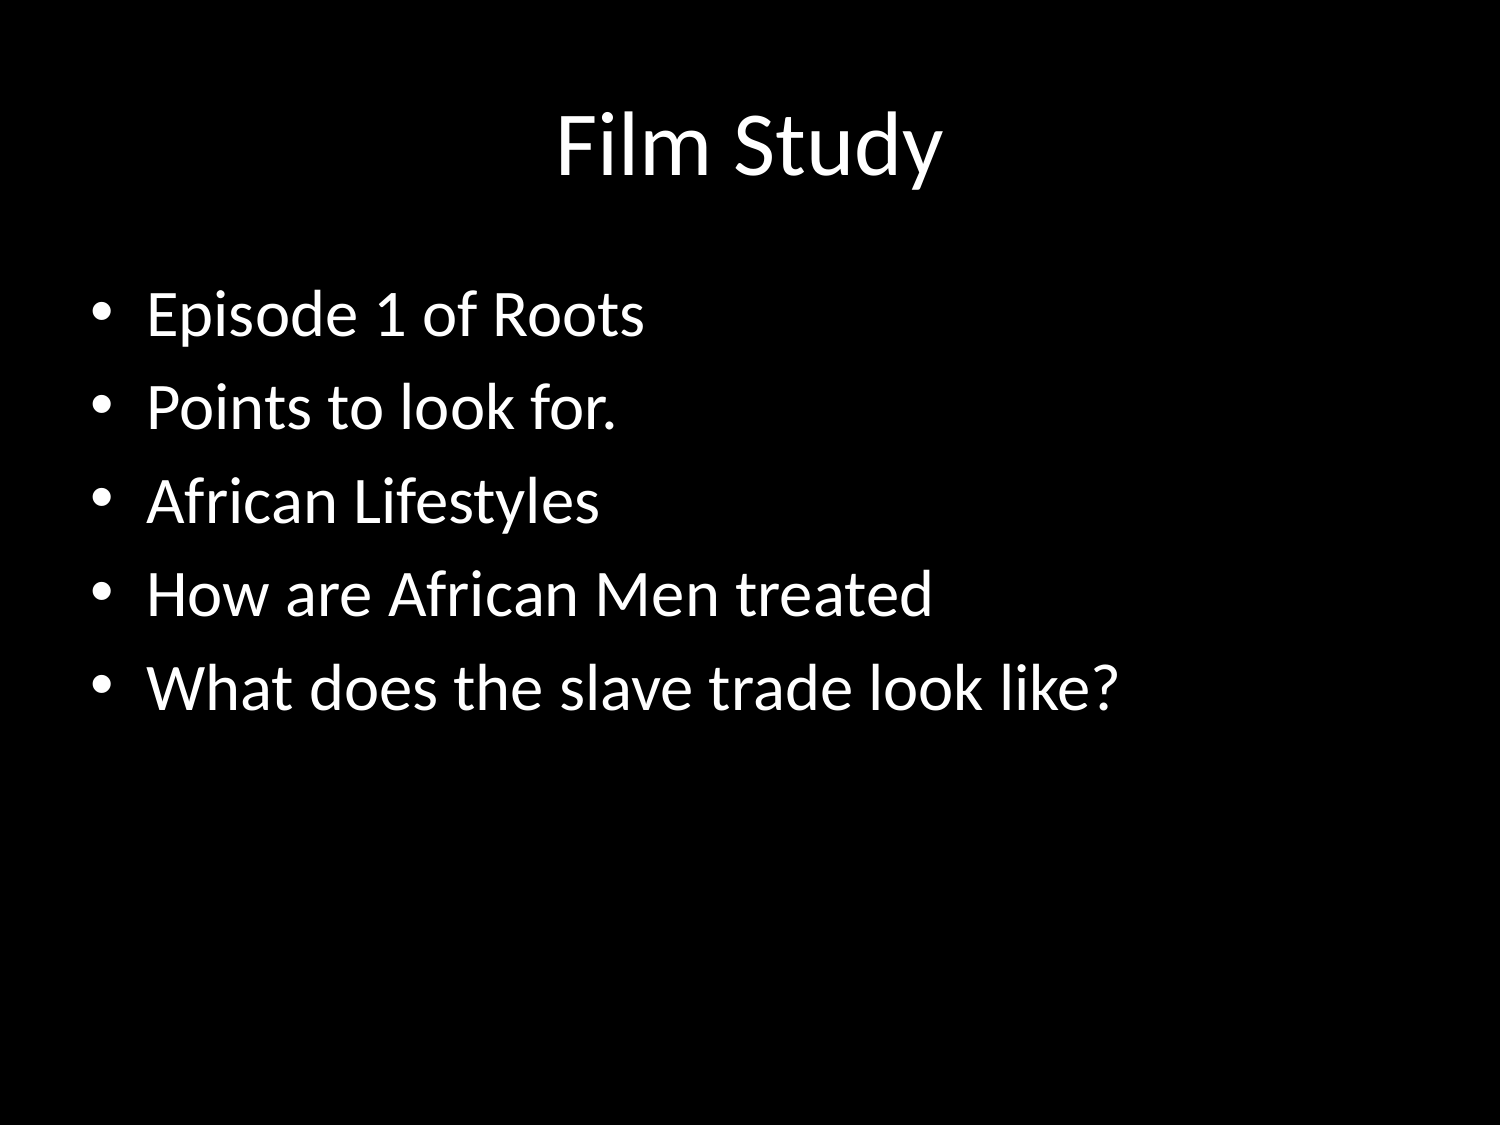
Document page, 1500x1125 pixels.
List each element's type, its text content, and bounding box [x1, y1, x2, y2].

title Film Study [75, 45, 1425, 233]
list Episode 1 of Roots Points to look for. African Lifestyles How are African Men treated What does the slave trade look like? [75, 262, 1425, 1005]
